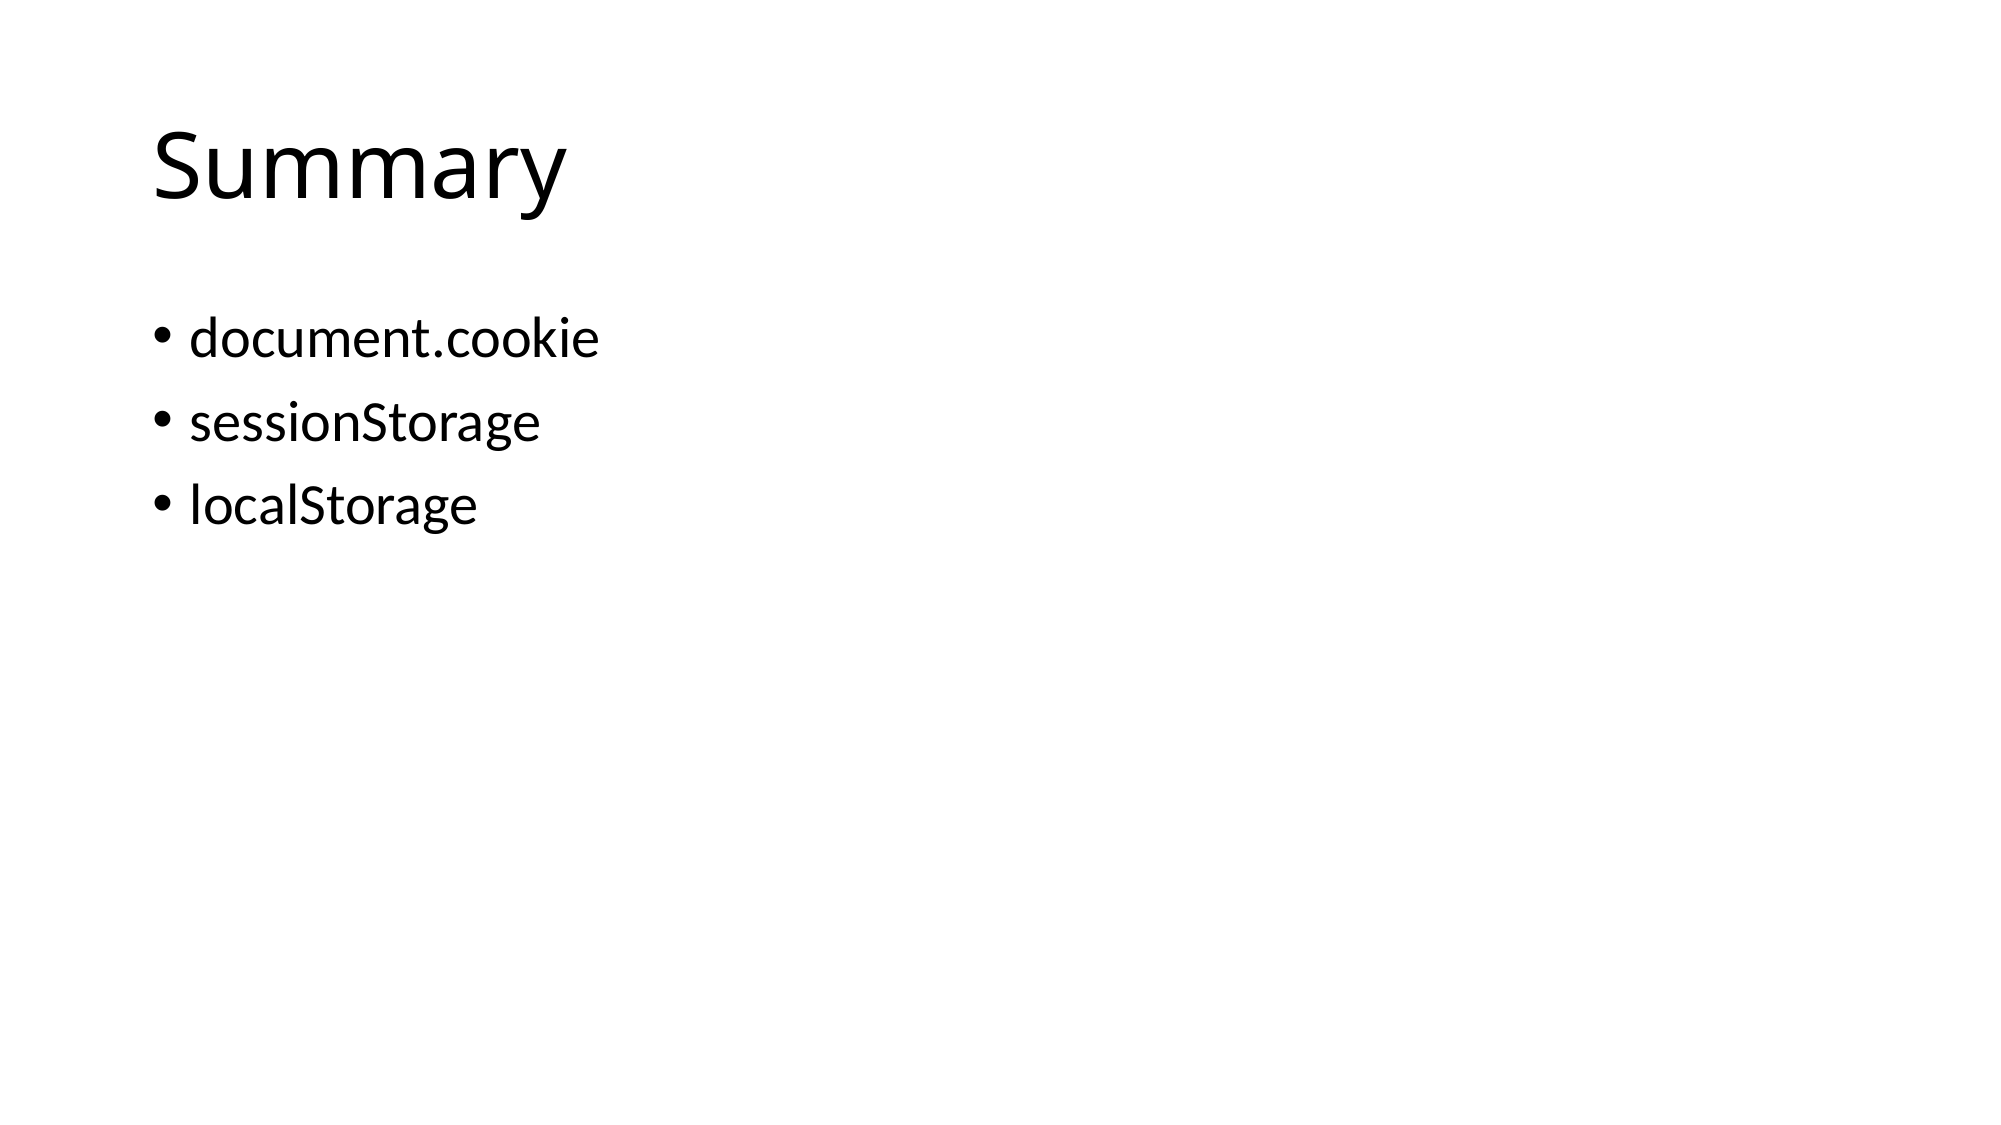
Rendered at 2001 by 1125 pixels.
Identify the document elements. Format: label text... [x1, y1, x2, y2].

list document.cookie sessionStorage localStorage [137, 299, 1863, 1014]
title Summary [137, 59, 1863, 278]
